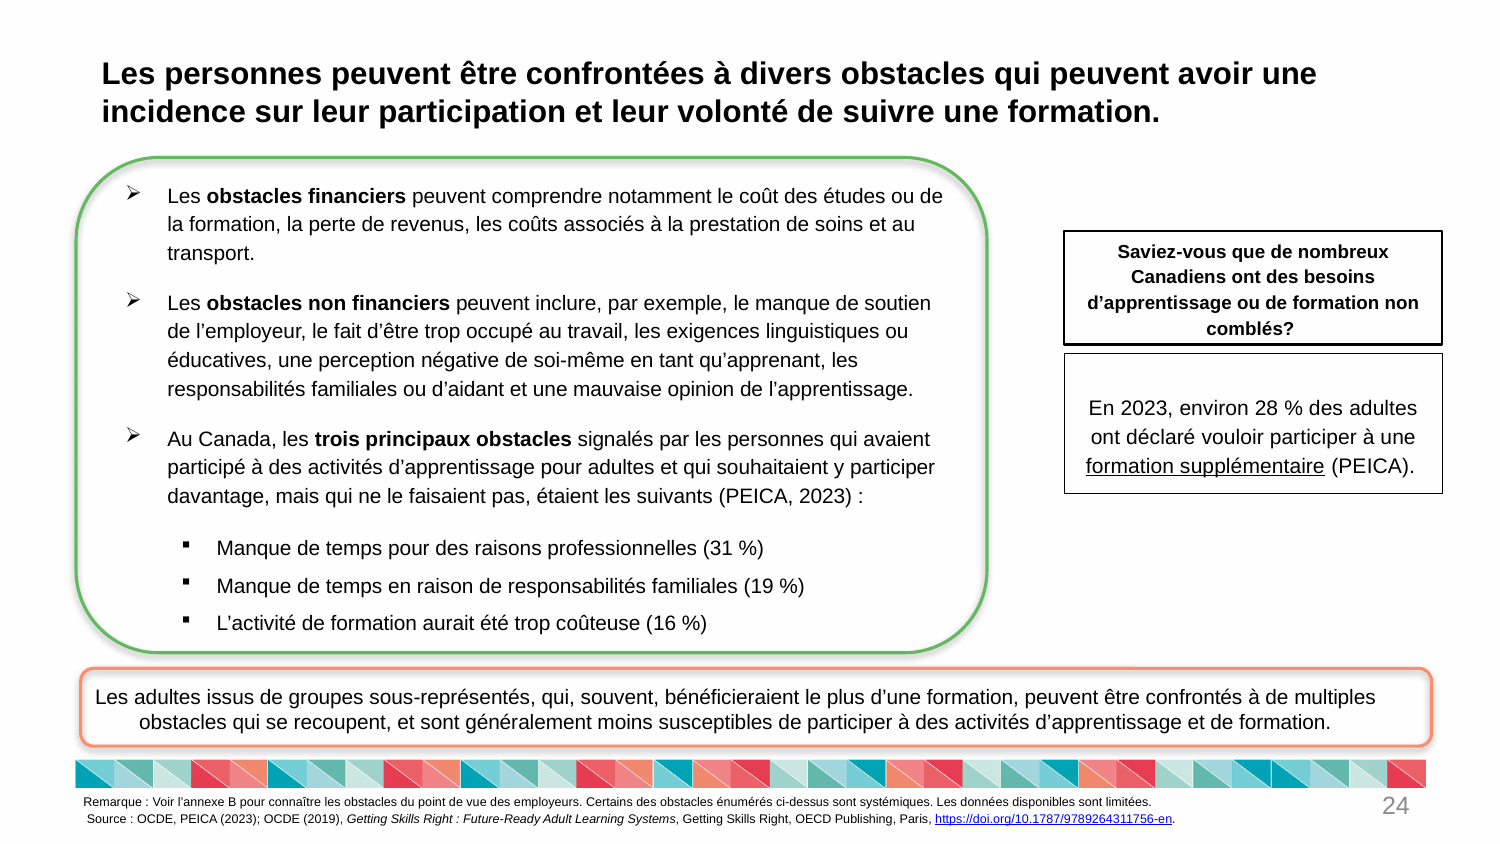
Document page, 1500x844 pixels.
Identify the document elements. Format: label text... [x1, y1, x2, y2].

title Les personnes peuvent être confrontées à divers obstacles qui peuvent avoir une incidence sur leur participation et leur volonté de suivre une formation. [86, 61, 1403, 158]
text_box Les obstacles financiers peuvent comprendre notamment le coût des études ou de la formation, la perte de revenus, les coûts associés à la prestation de soins et au transport. Les obstacles non financiers peuvent inclure, par exemple, le manque de soutien de l’employeur, le fait d’être trop occupé au travail, les exigences linguistiques ou éducatives, une perception négative de soi-même en tant qu’apprenant, les responsabilités familiales ou d’aidant et une mauvaise opinion de l’apprentissage. Au Canada, les trois principaux obstacles signalés par les personnes qui avaient participé à des activités d’apprentissage pour adultes et qui souhaitaient y participer davantage, mais qui ne le faisaient pas, étaient les suivants (PEICA, 2023) : Manque de temps pour des raisons professionnelles (31 %) Manque de temps en raison de responsabilités familiales (19 %) L’activité de formation aurait été trop coûteuse (16 %) [57, 126, 969, 717]
text_box Saviez-vous que de nombreux Canadiens ont des besoins d’apprentissage ou de formation non comblés? [1063, 230, 1443, 345]
text_box Source : OCDE, PEICA (2023); OCDE (2019), Getting Skills Right : Future-Ready Adult Learning Systems, Getting Skills Right, OECD Publishing, Paris, https://doi.org/10.1787/9789264311756-en. [72, 803, 1363, 834]
text_box [75, 156, 988, 654]
picture [0, 0, 1500, 844]
text_box Les adultes issus de groupes sous-représentés, qui, souvent, bénéficieraient le plus d’une formation, peuvent être confrontés à de multiples obstacles qui se recoupent, et sont généralement moins susceptibles de participer à des activités d’apprentissage et de formation. [68, 678, 1403, 740]
text_box En 2023, environ 28 % des adultes ont déclaré vouloir participer à une formation supplémentaire (PEICA). [1064, 353, 1443, 494]
text_box Remarque : Voir l’annexe B pour connaître les obstacles du point de vue des employeurs. Certains des obstacles énumérés ci-dessus sont systémiques. Les données disponibles sont limitées. [72, 788, 1294, 815]
slide_number 24 [1074, 782, 1425, 827]
text_box [80, 667, 1433, 747]
